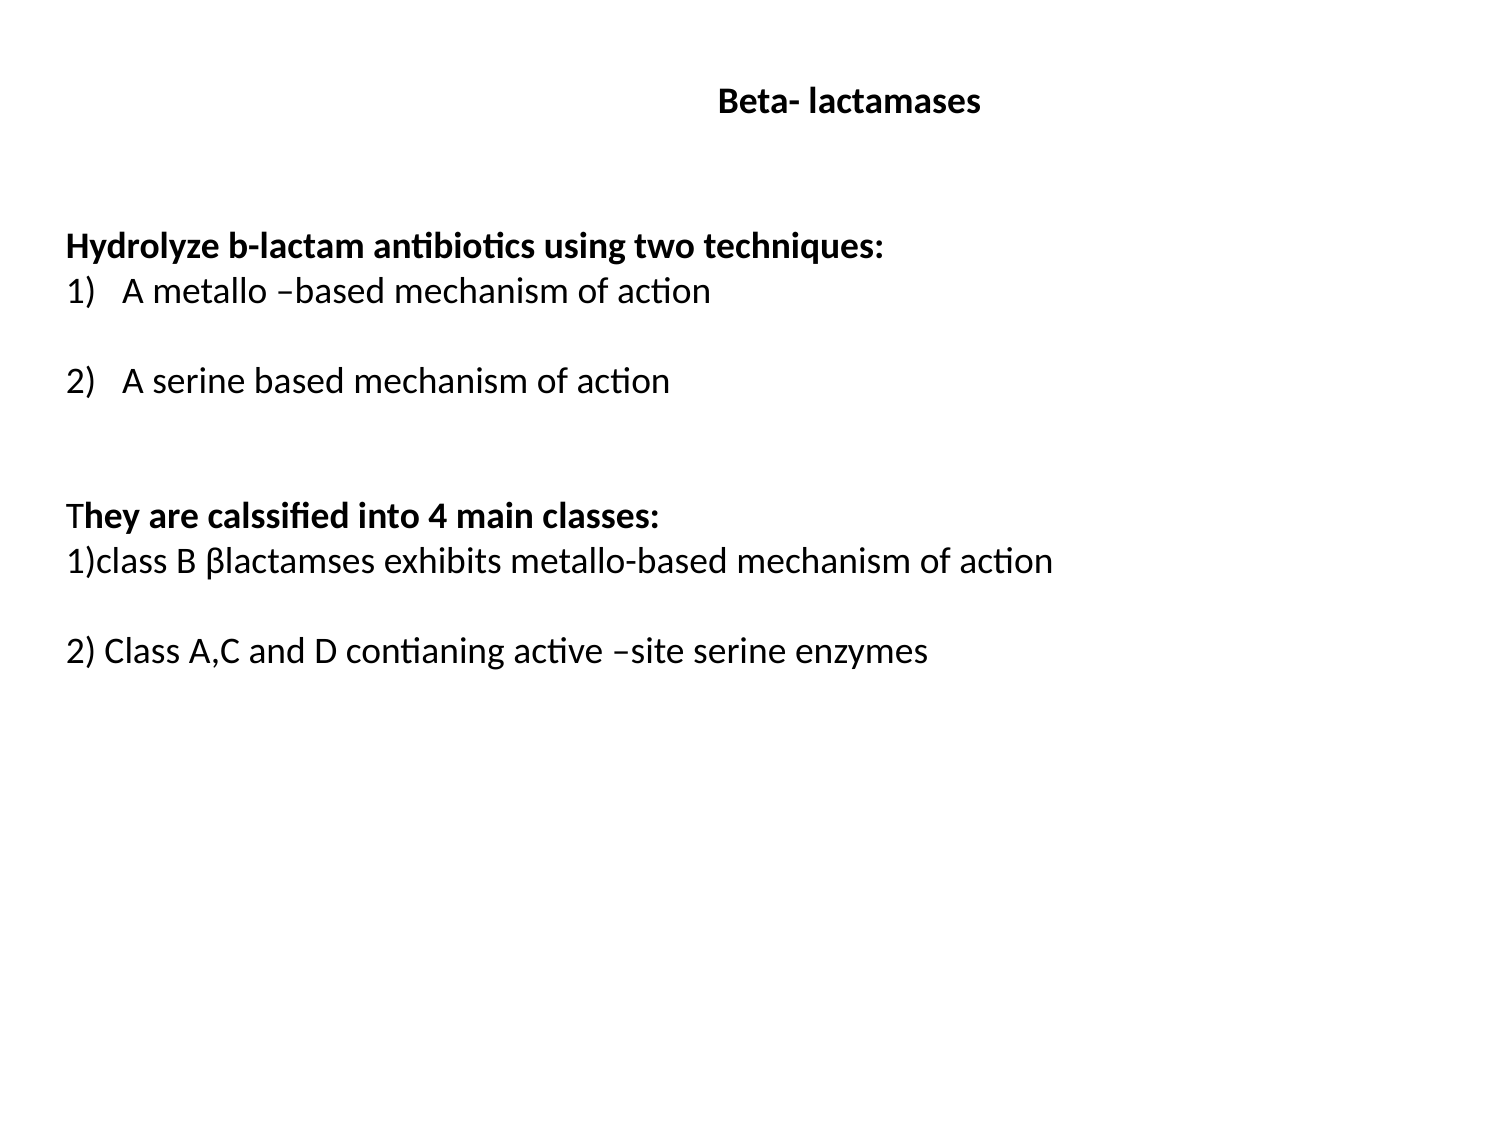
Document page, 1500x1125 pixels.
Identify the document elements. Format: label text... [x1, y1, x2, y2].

text_box Beta- lactamases [710, 68, 989, 129]
text_box Hydrolyze b-lactam antibiotics using two techniques: A metallo –based mechanism of action A serine based mechanism of action They are calssified into 4 main classes: 1)class B βlactamses exhibits metallo-based mechanism of action 2) Class A,C and D contianing active –site serine enzymes [58, 213, 1280, 814]
